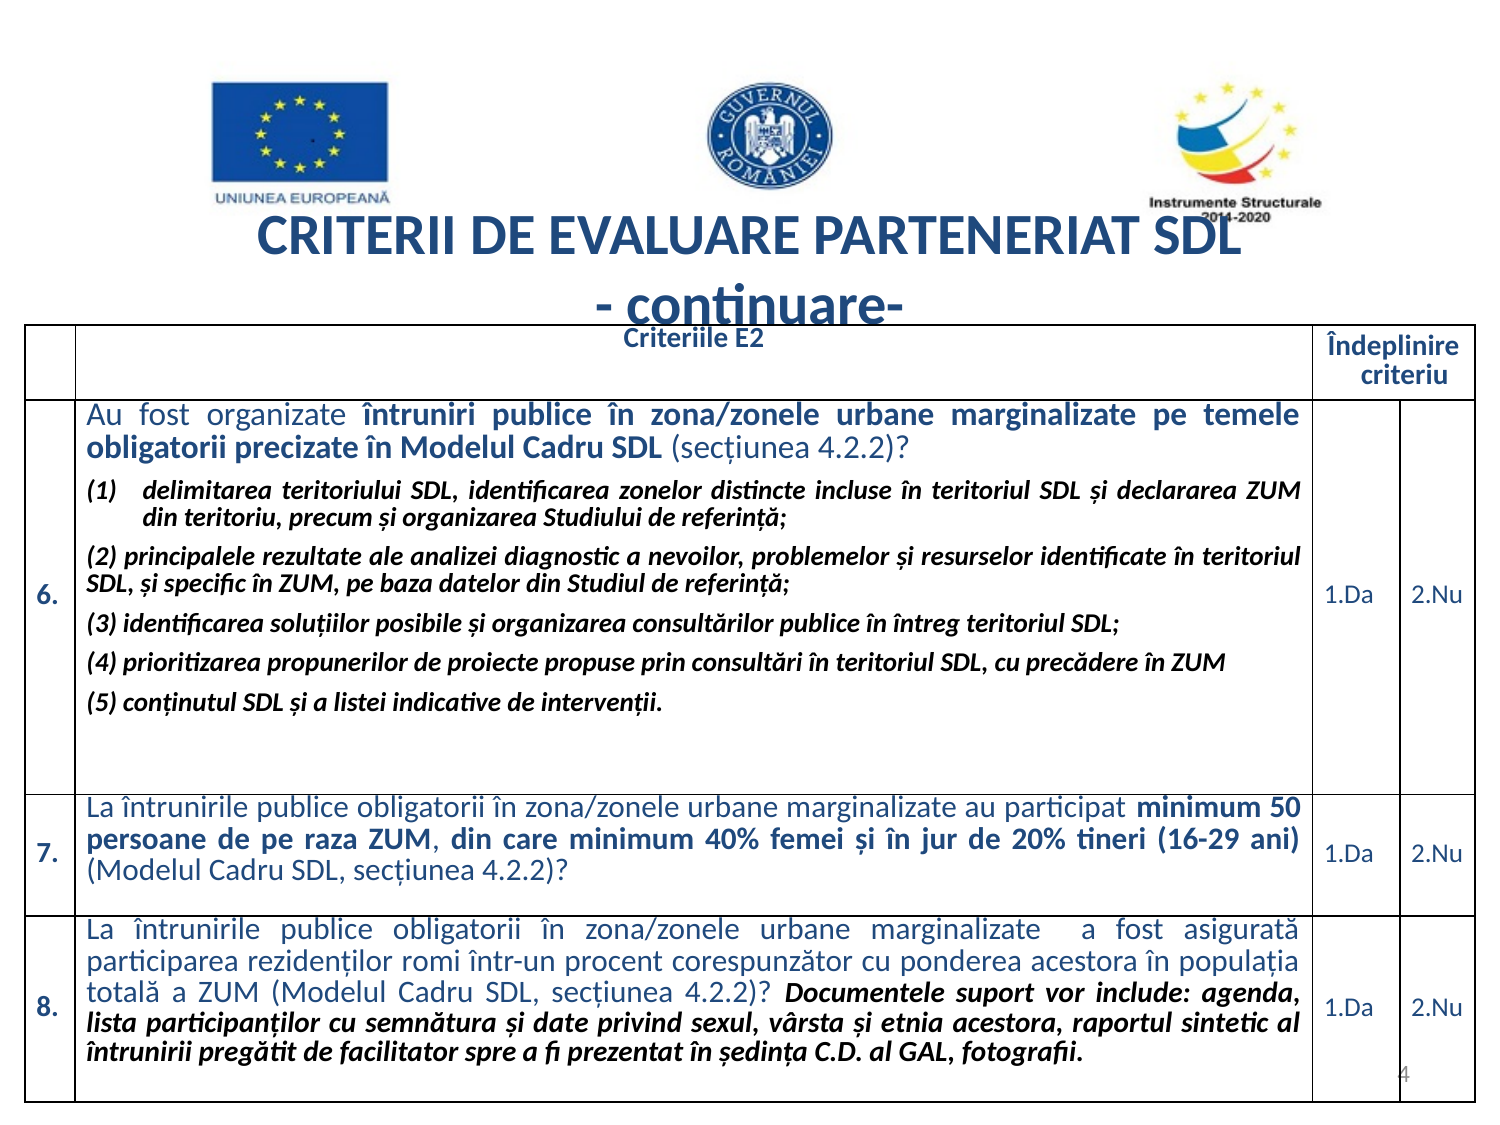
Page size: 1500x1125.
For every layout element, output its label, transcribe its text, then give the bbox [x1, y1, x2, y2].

table_cell 1.Da [1313, 917, 1399, 1042]
table_header Îndeplinire criteriu [1313, 326, 1474, 399]
table_cell La întrunirile publice obligatorii în zona/zonele urbane marginalizate a fost asigurată participarea rezidenților romi într-un procent corespunzător cu ponderea acestora în populația totală a ZUM (Modelul Cadru SDL, secțiunea 4.2.2)? Documentele suport vor include: agenda, lista participanților cu semnătura și date privind sexul, vârsta și etnia acestora, raportul sintetic al întrunirii pregătit de facilitator spre a fi prezentat în ședința C.D. al GAL, fotografii. [76, 917, 1312, 1101]
table_header 6. [26, 401, 74, 794]
table_header Au fost organizate întruniri publice în zona/zonele urbane marginalizate pe temele obligatorii precizate în Modelul Cadru SDL (secțiunea 4.2.2)? delimitarea teritoriului SDL, identificarea zonelor distincte incluse în teritoriul SDL și declararea ZUM din teritoriu, precum și organizarea Studiului de referință; (2) principalele rezultate ale analizei diagnostic a nevoilor, problemelor și resurselor identificate în teritoriul SDL, și specific în ZUM, pe baza datelor din Studiul de referință; (3) identificarea soluțiilor posibile și organizarea consultărilor publice în întreg teritoriul SDL; (4) prioritizarea propunerilor de proiecte propuse prin consultări în teritoriul SDL, cu precădere în ZUM (5) conținutul SDL și a listei indicative de intervenții. [76, 401, 1312, 794]
table_header 1.Da [1313, 401, 1399, 794]
title CRITERII DE EVALUARE PARTENERIAT SDL - continuare- [75, 207, 1425, 324]
picture [75, 37, 1425, 207]
table_header 2.Nu [1401, 401, 1474, 794]
table_cell 2.Nu [1401, 917, 1474, 1101]
slide_number 4 [1074, 1042, 1425, 1103]
table_header [26, 326, 75, 399]
table_cell 2.Nu [1401, 795, 1474, 915]
table_cell 7. [26, 795, 74, 915]
table_header Criteriile E2 [76, 326, 1312, 399]
table_cell 8. [26, 917, 74, 1101]
table_cell 1.Da [1313, 795, 1399, 915]
table_cell La întrunirile publice obligatorii în zona/zonele urbane marginalizate au participat minimum 50 persoane de pe raza ZUM, din care minimum 40% femei și în jur de 20% tineri (16-29 ani) (Modelul Cadru SDL, secțiunea 4.2.2)? [76, 795, 1312, 915]
